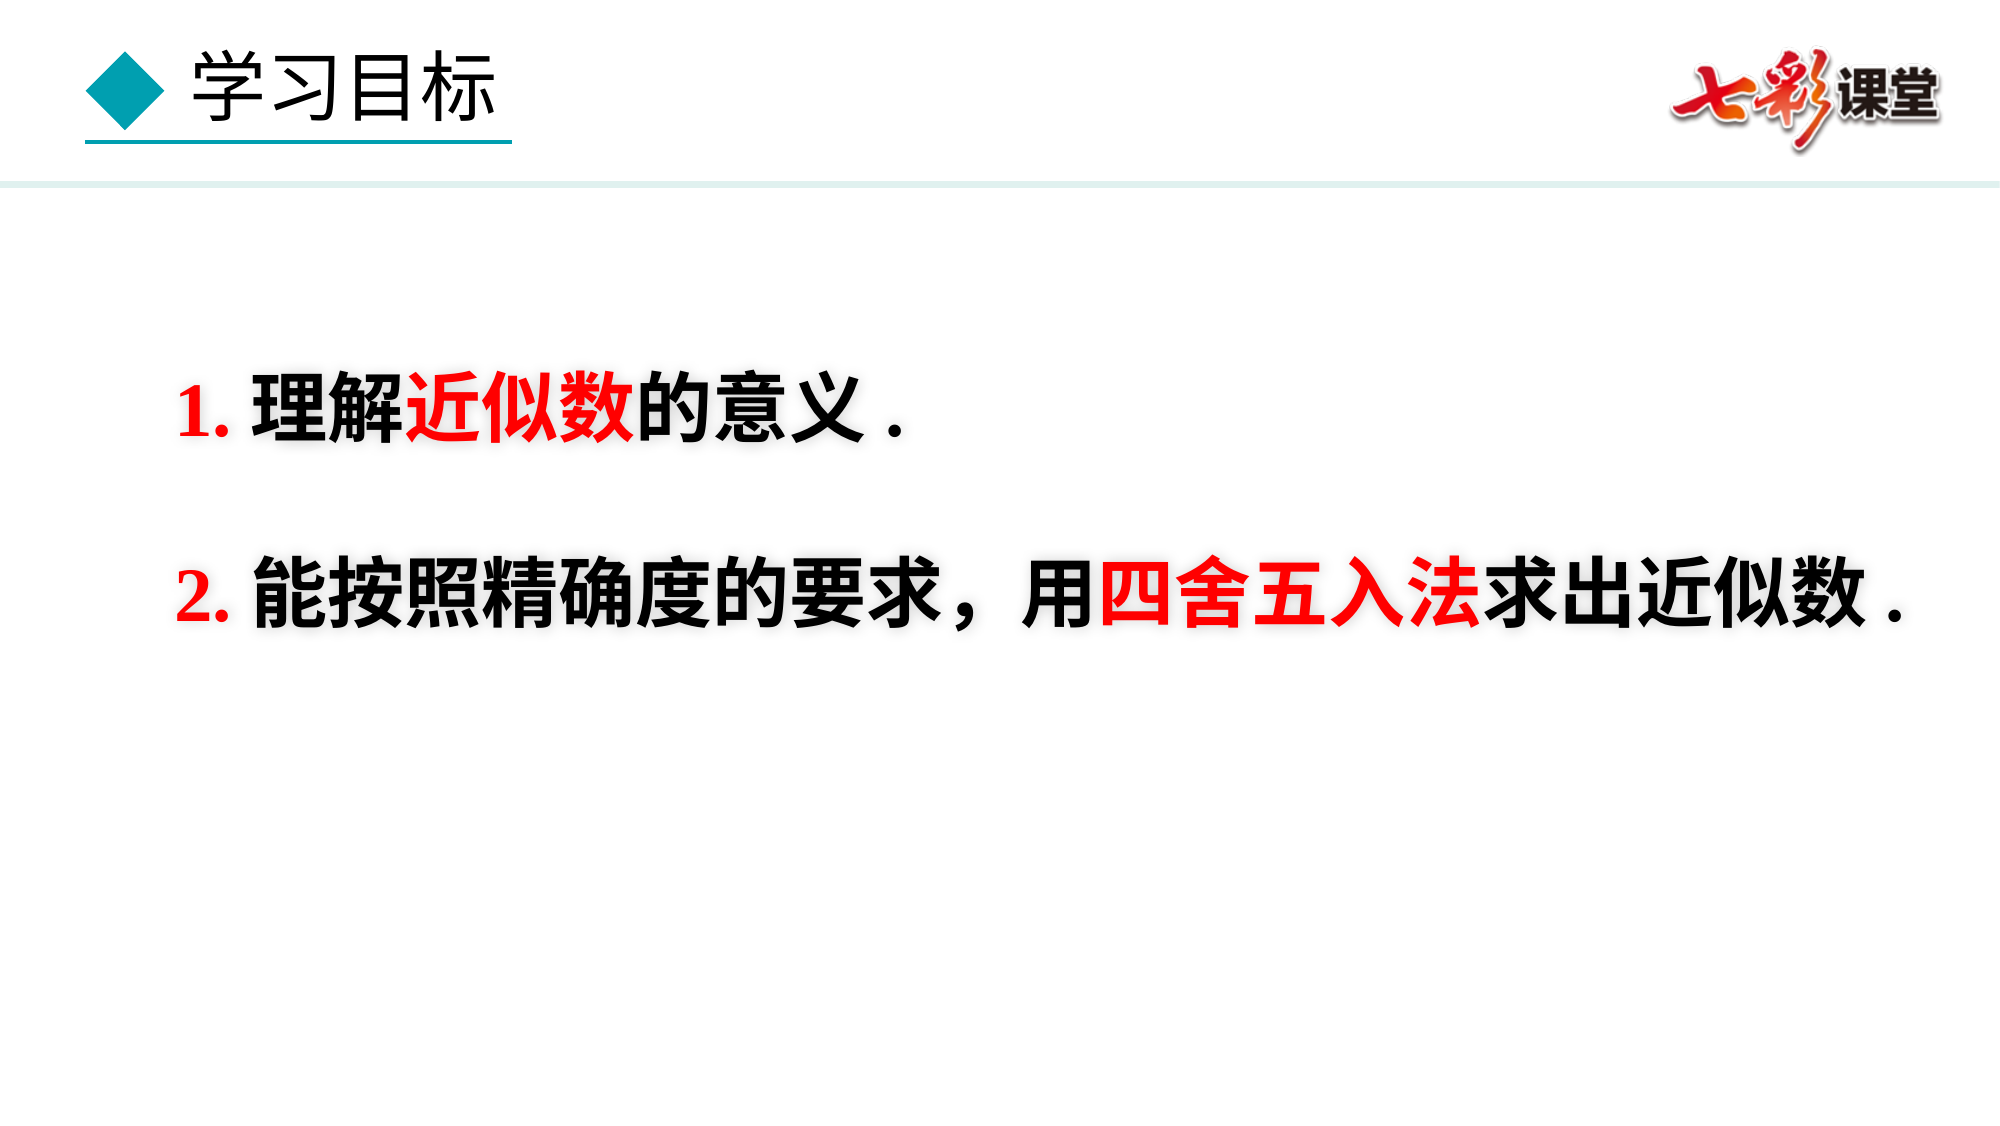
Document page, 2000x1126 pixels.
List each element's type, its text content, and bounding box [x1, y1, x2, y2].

picture [1666, 42, 1948, 157]
text_box 1.理解近似数的意义. 2.能按照精确度的要求，用四舍五入法求出近似数. [154, 256, 1932, 625]
